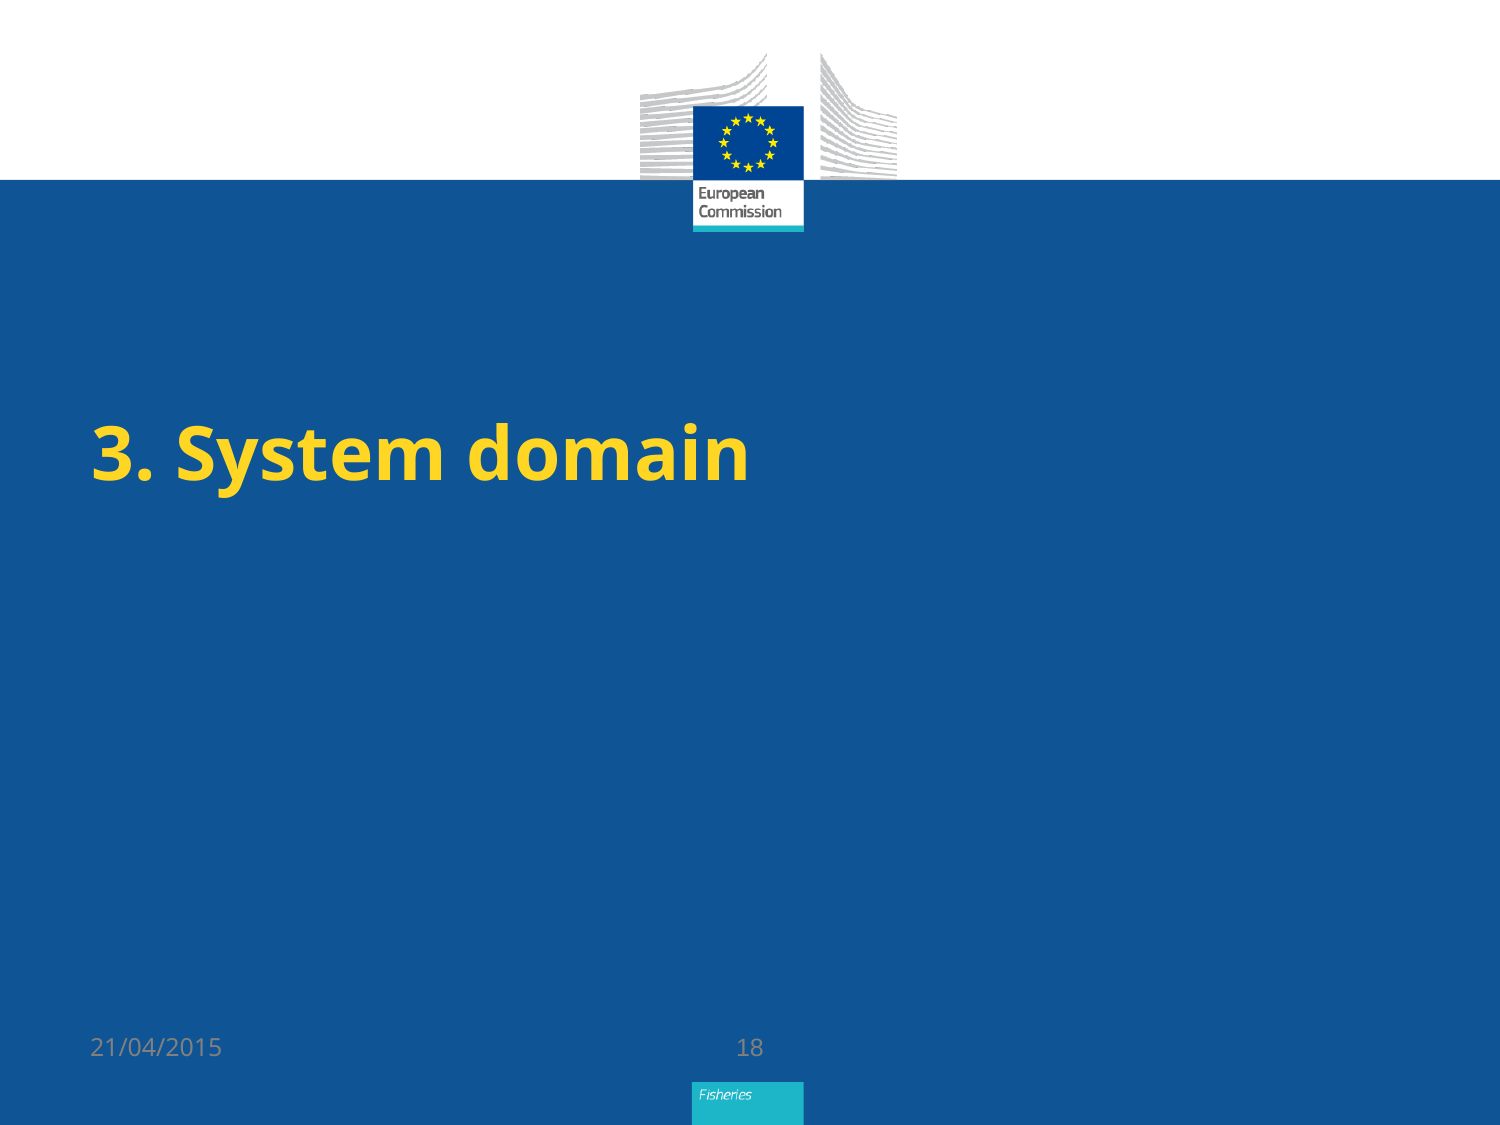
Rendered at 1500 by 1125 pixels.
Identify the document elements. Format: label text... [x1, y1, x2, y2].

picture [598, 53, 897, 278]
picture [691, 1082, 804, 1125]
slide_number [74, 1024, 266, 1103]
slide_number 18 [714, 1024, 786, 1103]
title 3. System domain [76, 278, 1424, 622]
